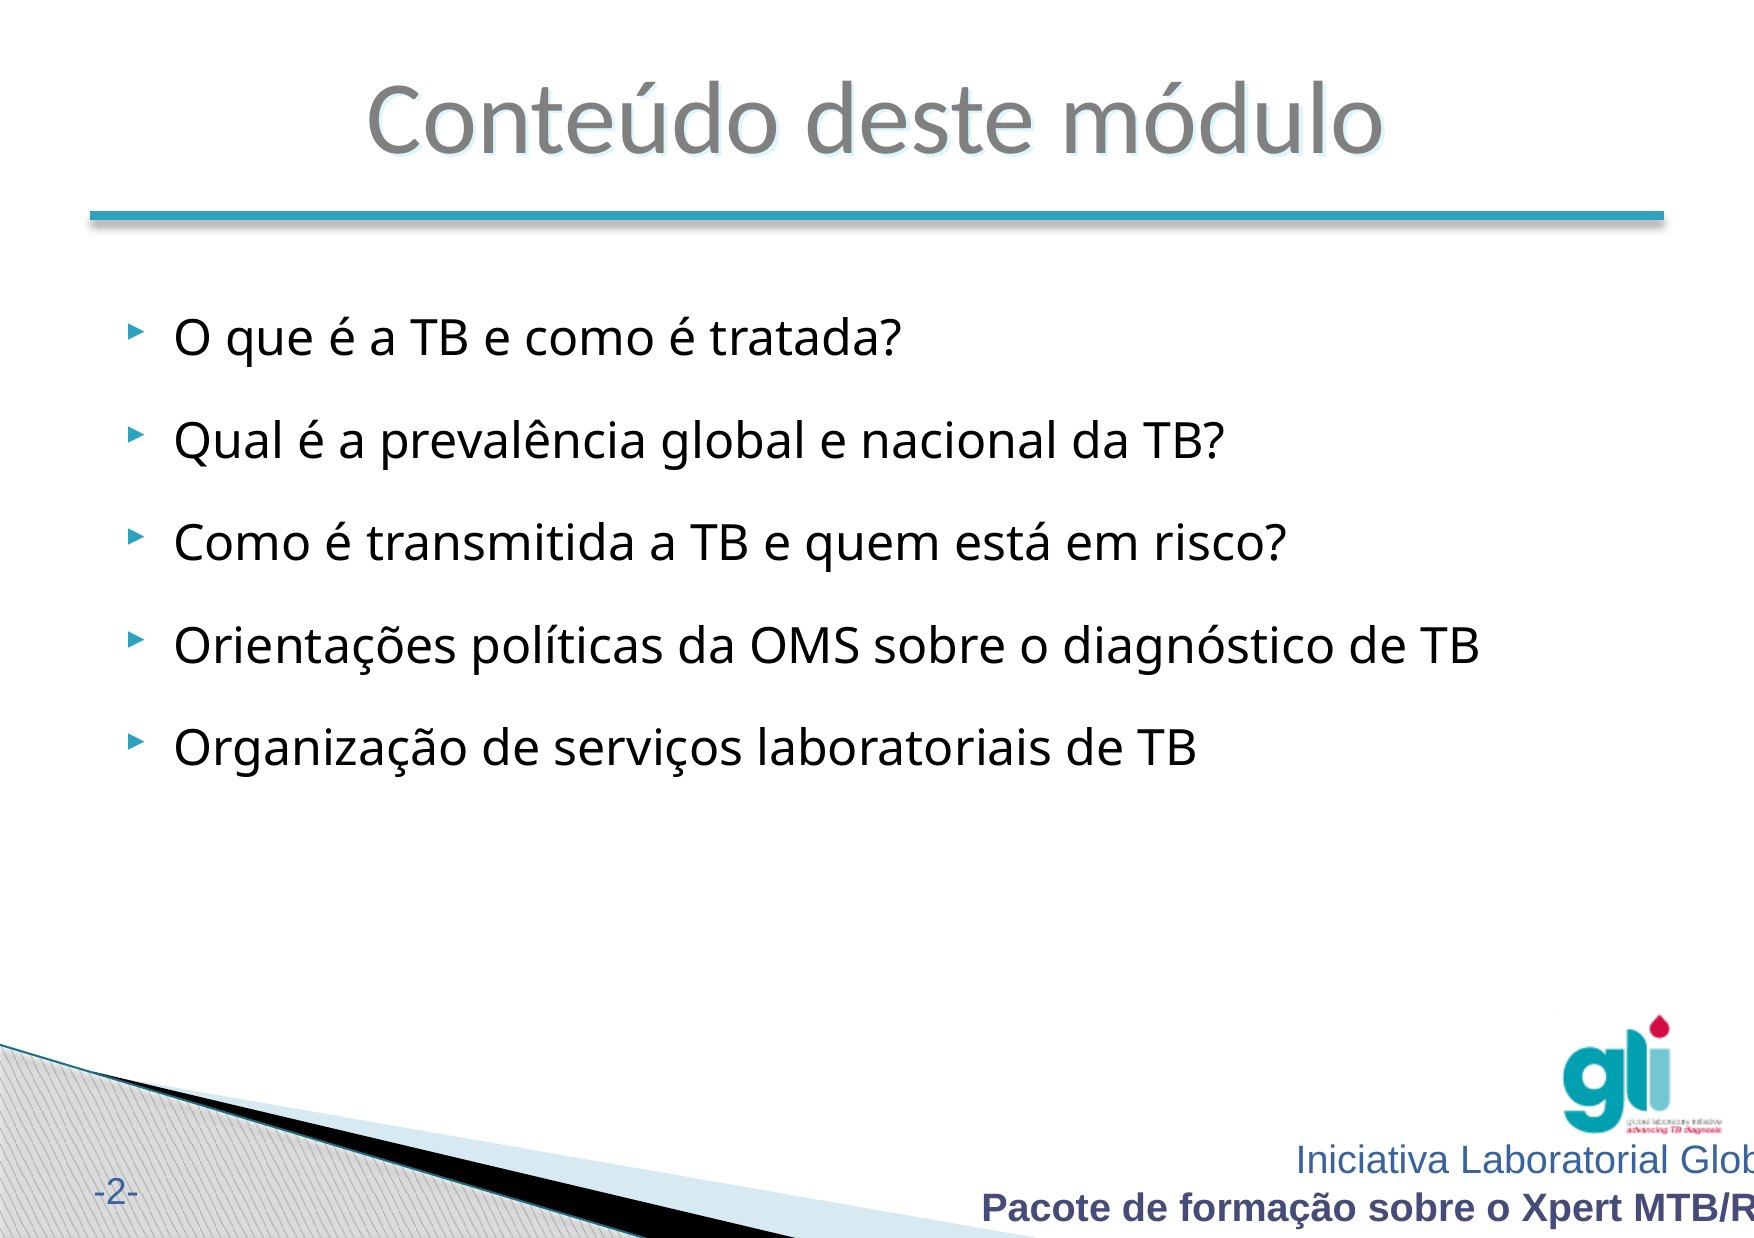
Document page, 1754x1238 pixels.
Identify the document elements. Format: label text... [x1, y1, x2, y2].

text_box Conteúdo deste módulo [0, 0, 1754, 224]
picture [1553, 1011, 1727, 1139]
list O que é a TB e como é tratada? Qual é a prevalência global e nacional da TB? Como é transmitida a TB e quem está em risco? Orientações políticas da OMS sobre o diagnóstico de TB Organização de serviços laboratoriais de TB [87, 267, 1666, 996]
